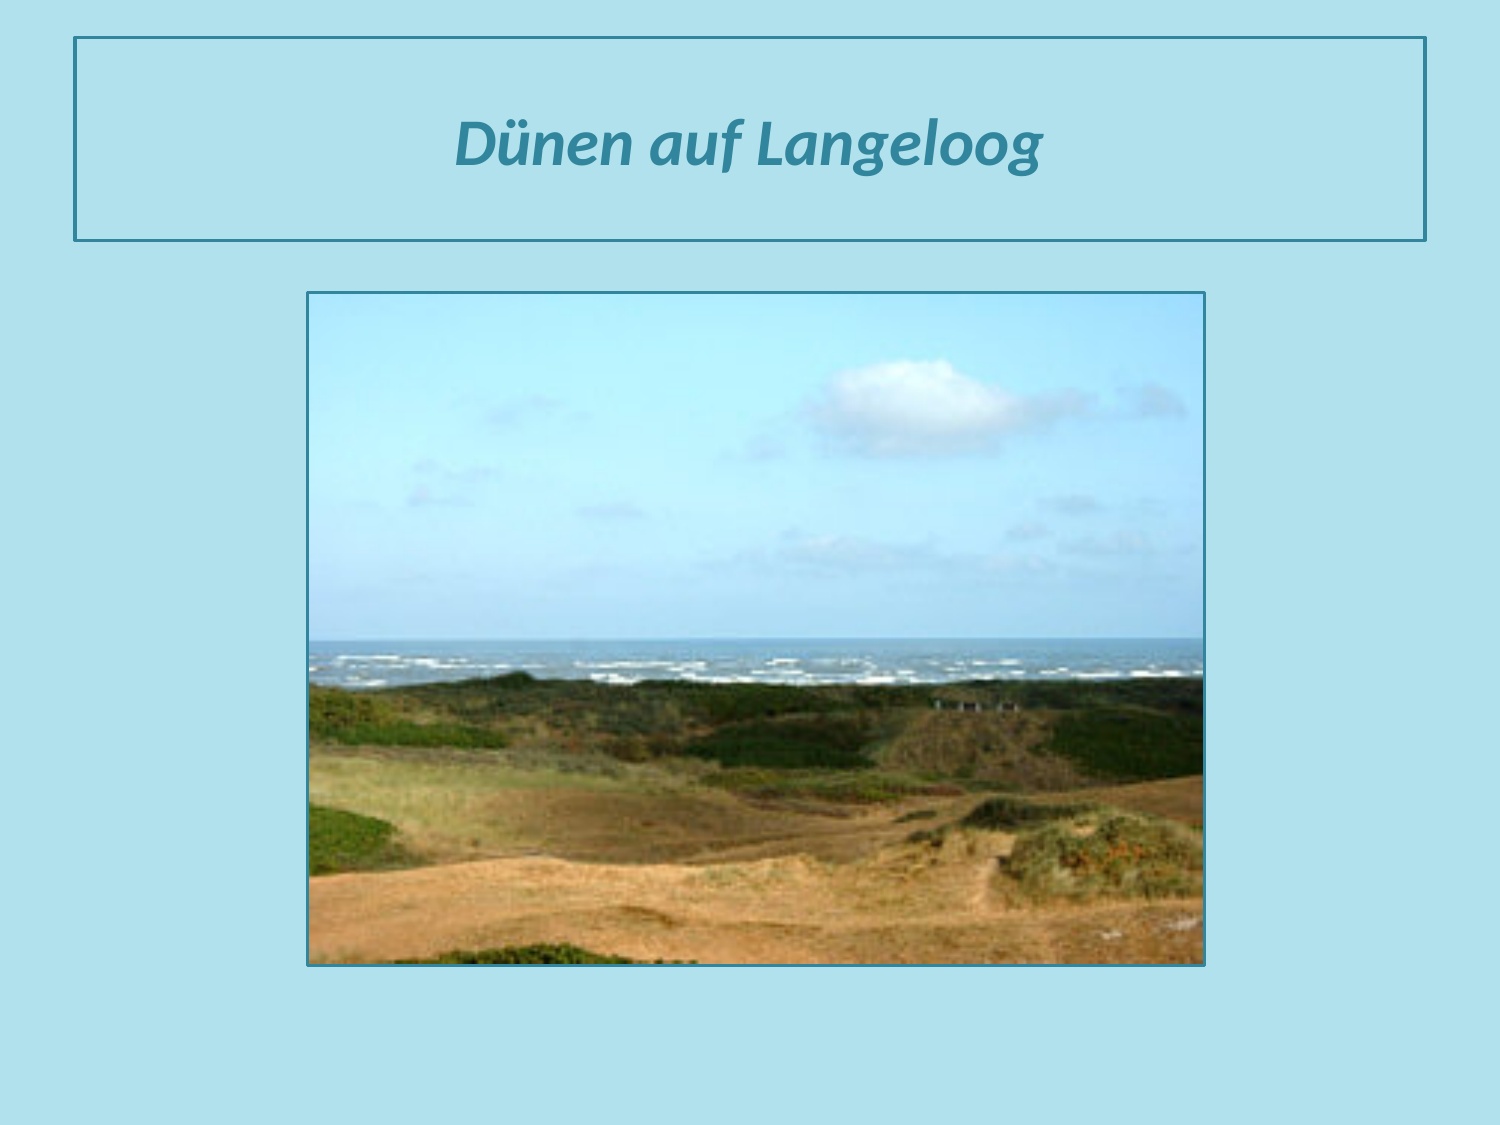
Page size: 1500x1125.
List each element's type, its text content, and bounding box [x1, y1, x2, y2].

title Dünen auf Langeloog [75, 37, 1425, 241]
picture [308, 293, 1204, 965]
